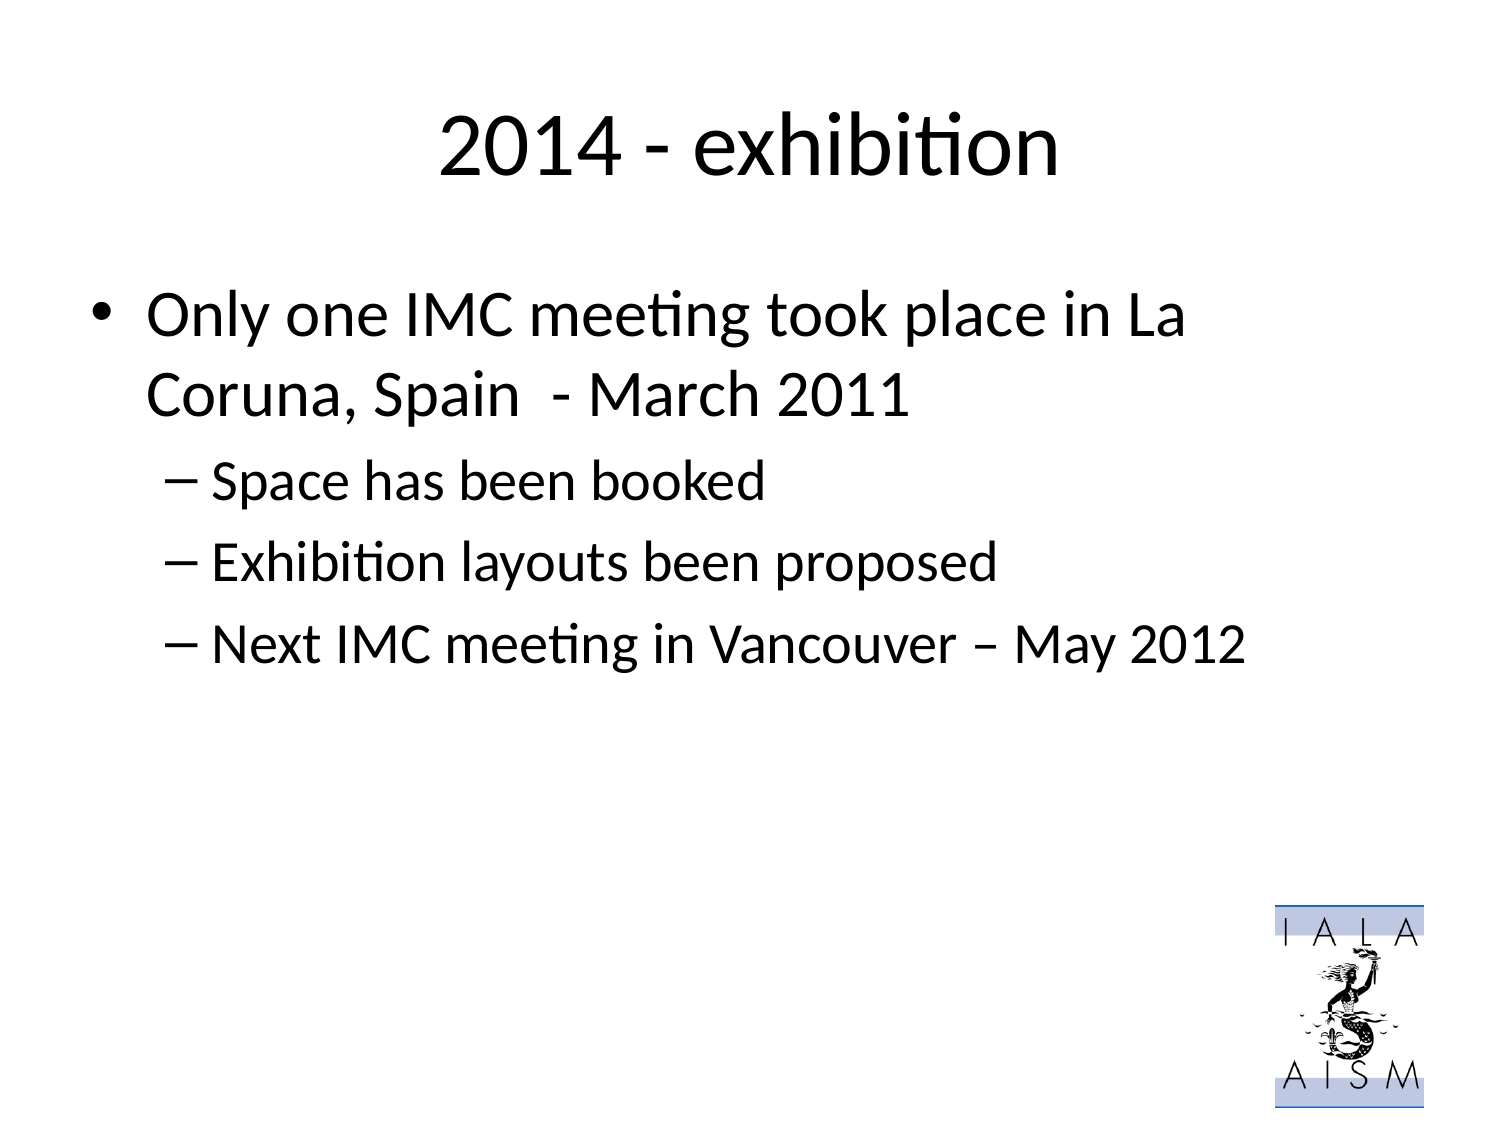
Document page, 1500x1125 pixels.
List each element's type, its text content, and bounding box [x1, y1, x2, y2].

list Only one IMC meeting took place in La Coruna, Spain - March 2011 Space has been booked Exhibition layouts been proposed Next IMC meeting in Vancouver – May 2012 [75, 262, 1425, 1005]
title 2014 - exhibition [75, 45, 1425, 233]
picture [1275, 1005, 1424, 1108]
